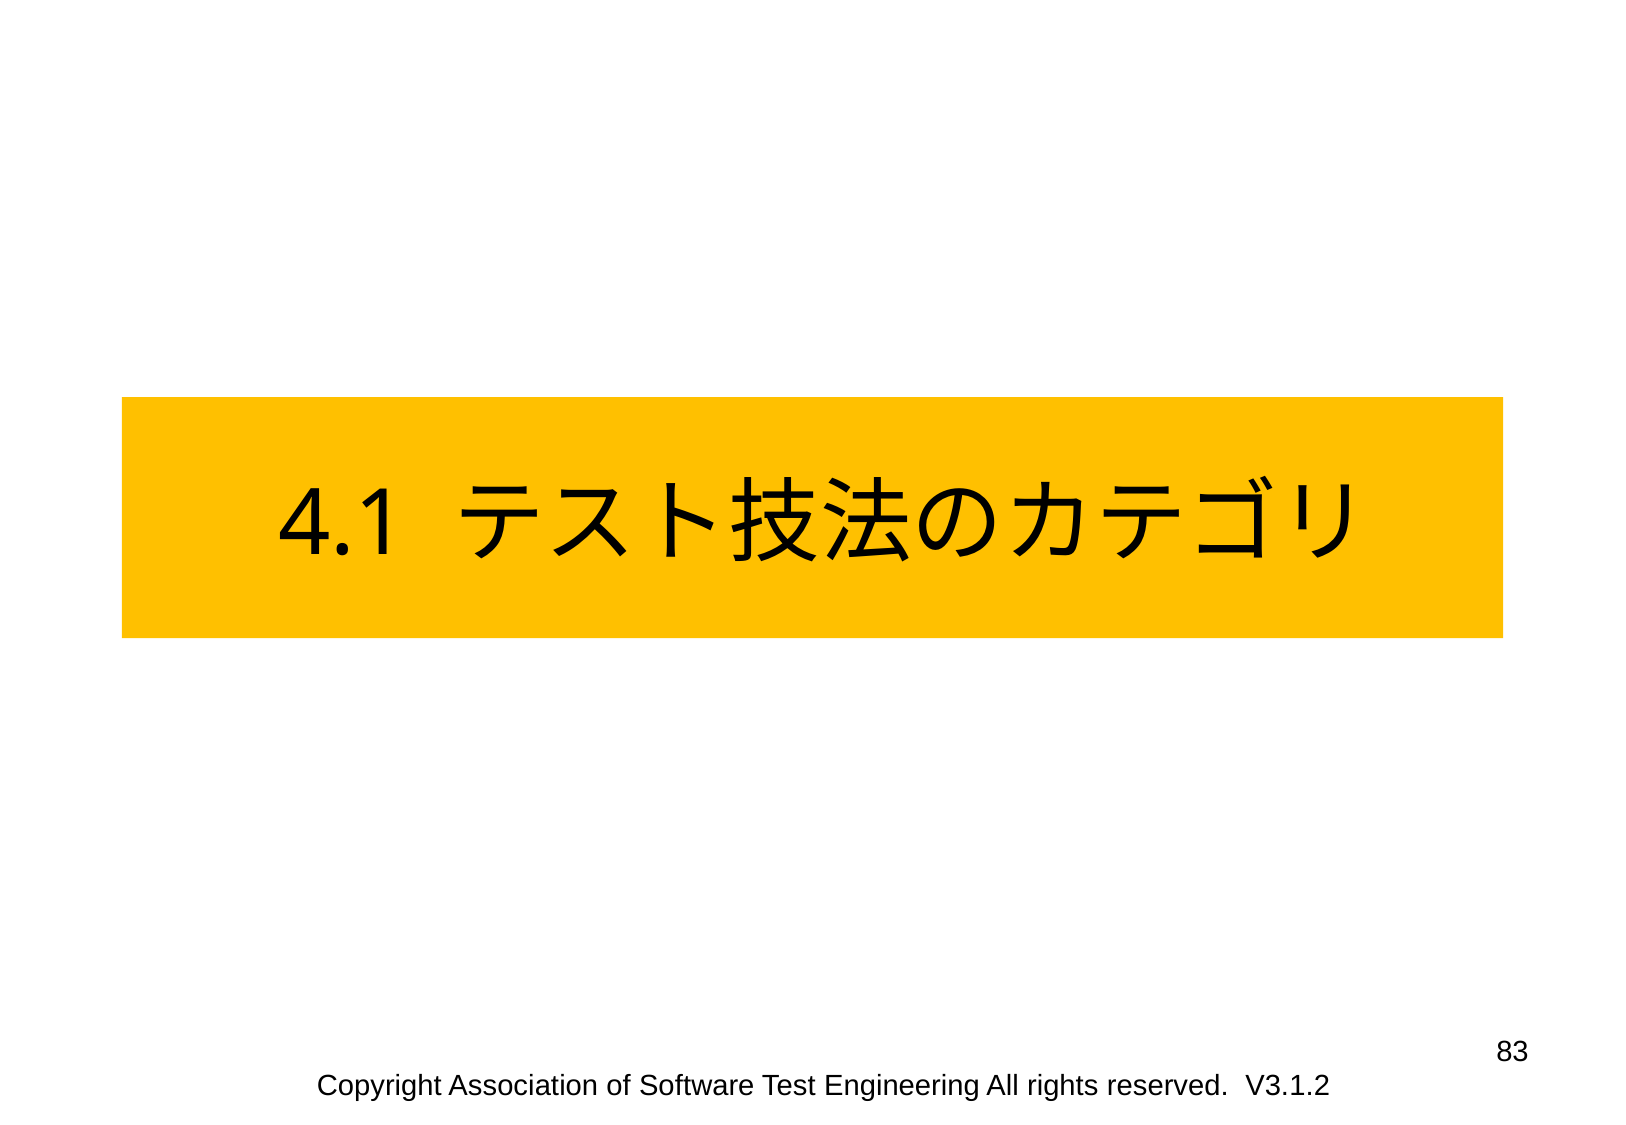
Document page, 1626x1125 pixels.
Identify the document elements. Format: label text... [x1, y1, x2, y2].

text_box 4.1 テスト技法のカテゴリ [121, 397, 1504, 639]
slide_number 83 [1164, 1024, 1544, 1103]
footer Copyright Association of Software Test Engineering All rights reserved. V3.1.2 [233, 1058, 1164, 1103]
